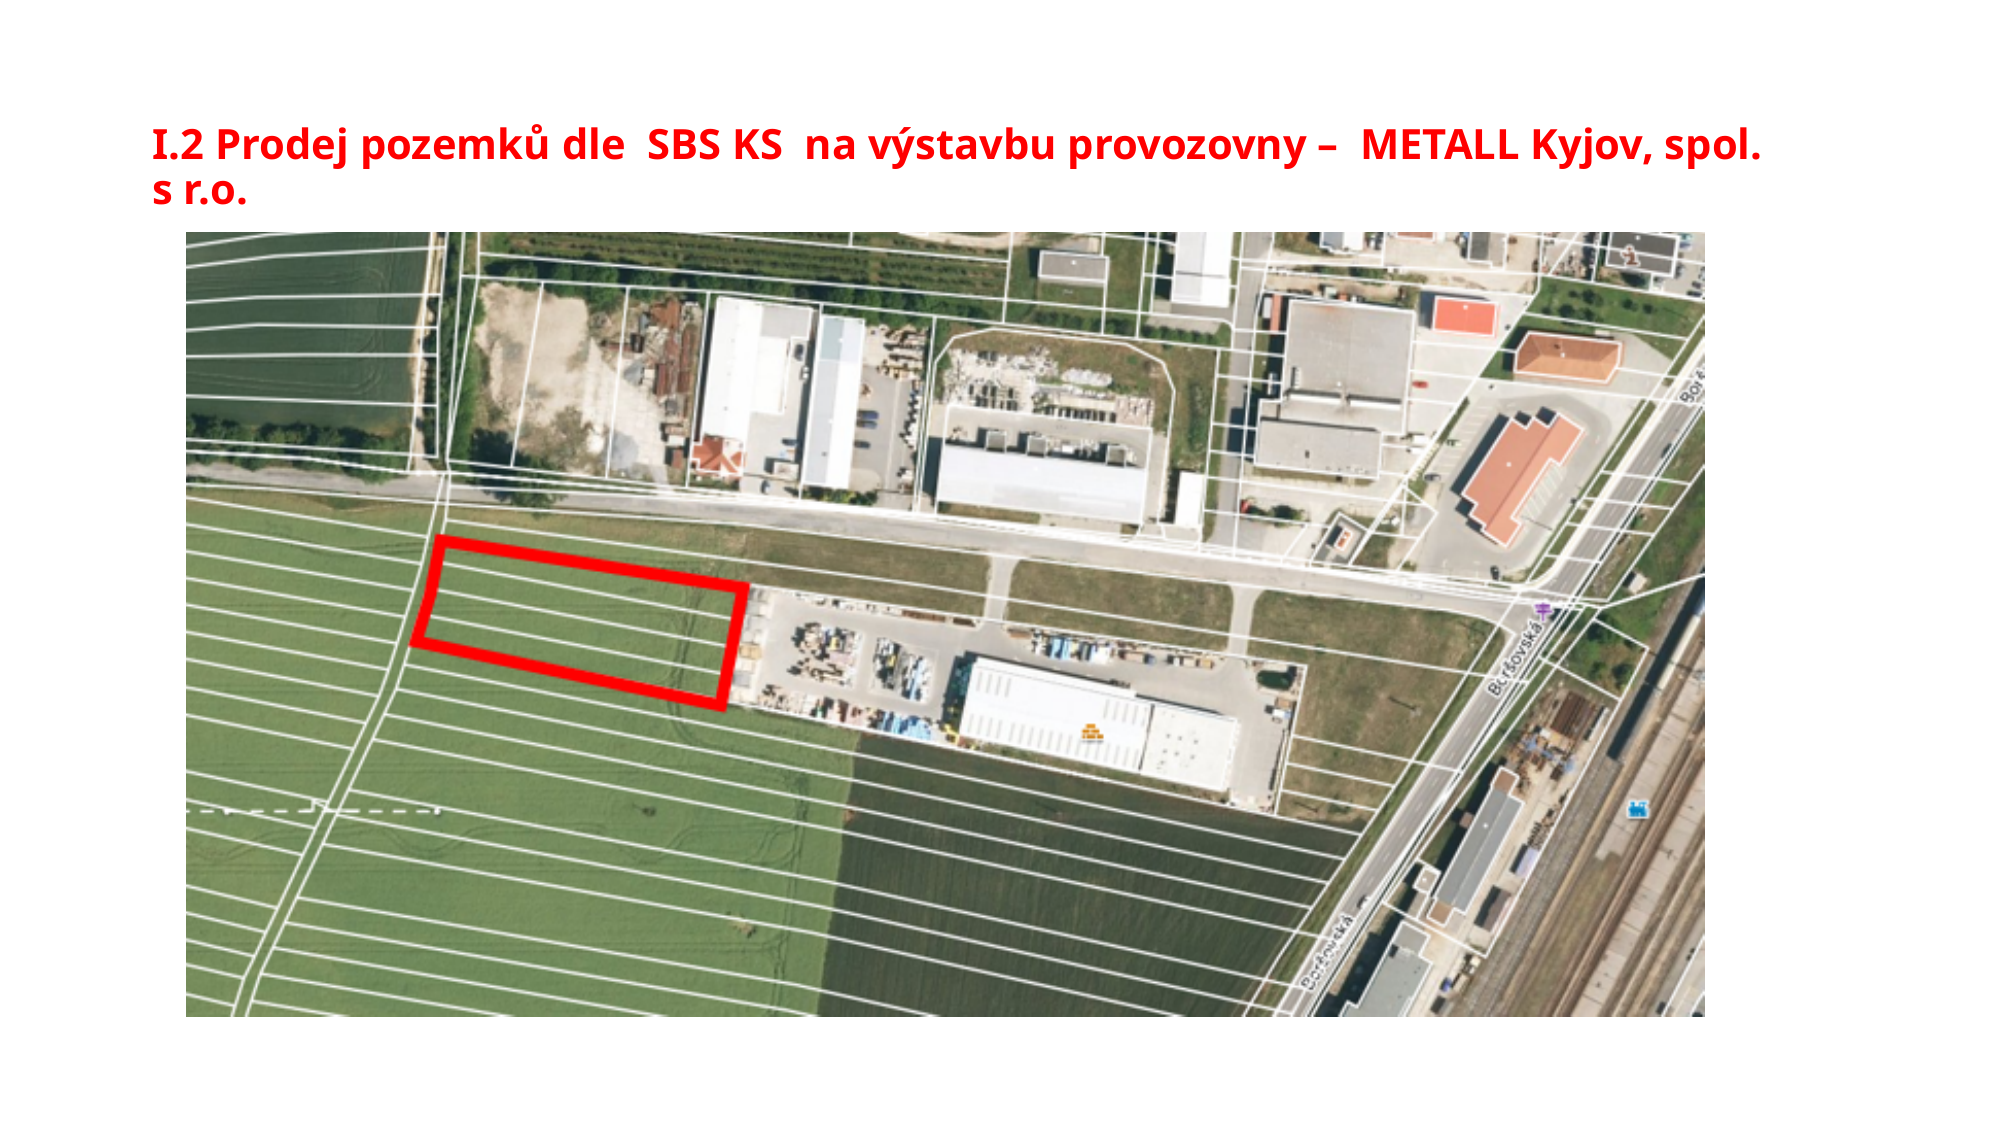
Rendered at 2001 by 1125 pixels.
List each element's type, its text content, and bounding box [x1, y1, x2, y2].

title I.2 Prodej pozemků dle SBS KS na výstavbu provozovny – METALL Kyjov, spol. s r.o. [137, 59, 1863, 278]
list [186, 232, 1705, 1017]
